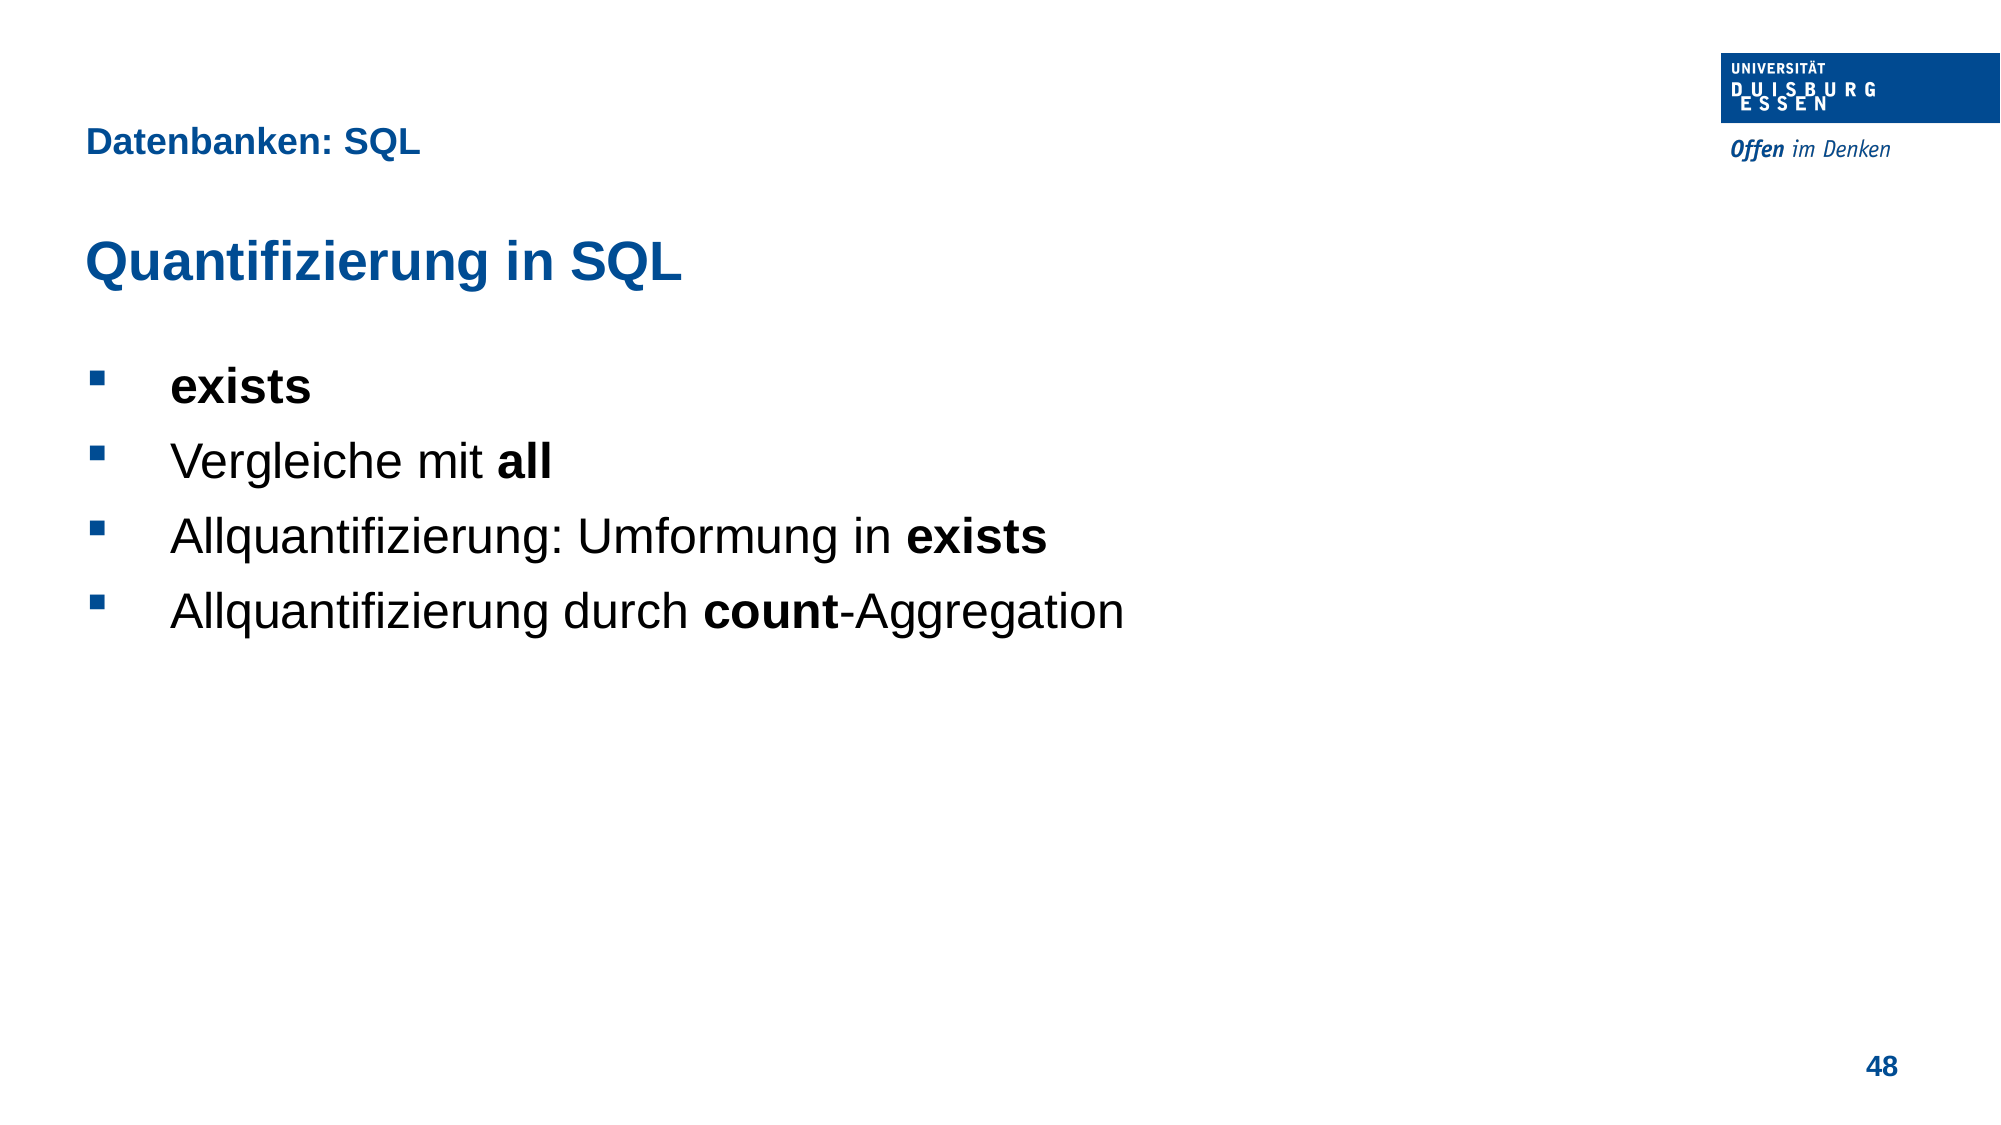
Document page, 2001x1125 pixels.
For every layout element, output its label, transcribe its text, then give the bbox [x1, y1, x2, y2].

list Datenbanken: SQL [85, 121, 1696, 163]
list Quantifizierung in SQL [85, 225, 1696, 301]
list exists Vergleiche mit all Allquantifizierung: Umformung in exists Allquantifizierung durch count-Aggregation [85, 353, 1914, 1040]
slide_number 48 [1677, 1039, 1914, 1081]
picture [1721, 53, 2000, 162]
